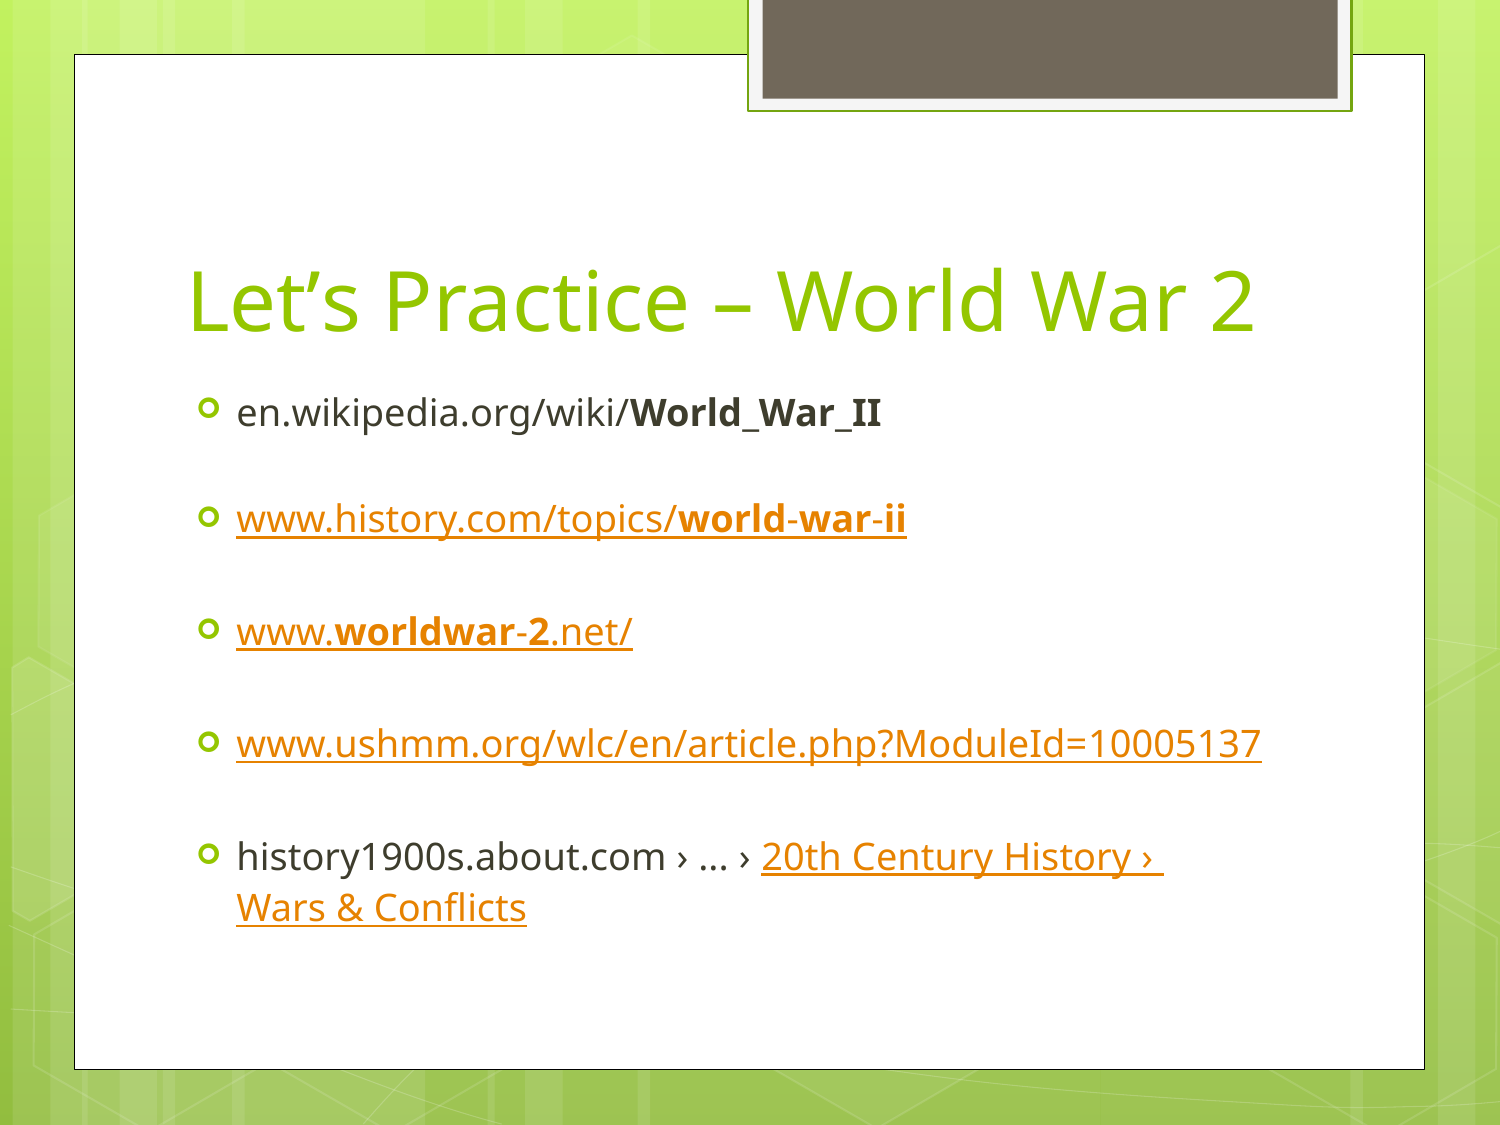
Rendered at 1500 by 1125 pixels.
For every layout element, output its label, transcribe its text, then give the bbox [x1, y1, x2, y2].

list en.wikipedia.org/wiki/World_War_II www.history.com/topics/world-war-ii www.worldwar-2.net/ www.ushmm.org/wlc/en/article.php?ModuleId=10005137 history1900s.about.com › ... › 20th Century History › Wars & Conflicts [171, 381, 1283, 957]
title Let’s Practice – World War 2 [171, 168, 1324, 357]
